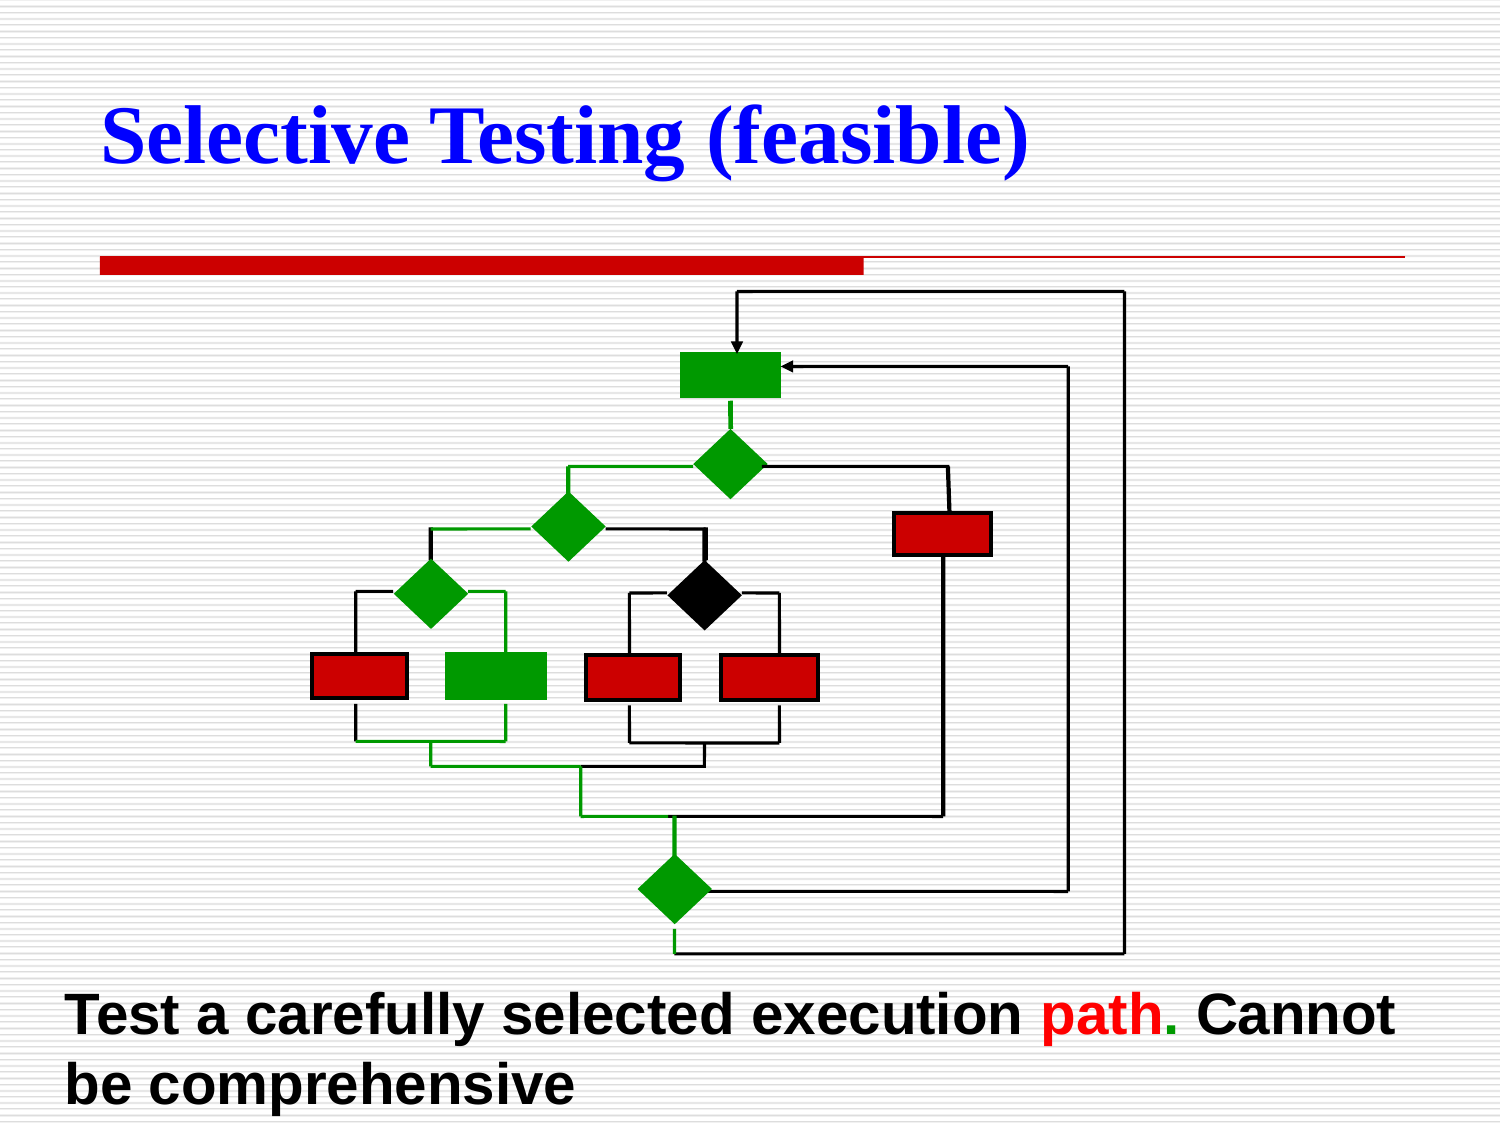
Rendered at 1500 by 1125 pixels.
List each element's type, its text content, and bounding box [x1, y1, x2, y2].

text_box [894, 513, 992, 556]
text_box [721, 655, 819, 700]
text_box [447, 653, 545, 699]
text_box [637, 853, 712, 925]
text_box [780, 360, 1069, 373]
text_box [682, 353, 780, 396]
text_box Test a carefully selected execution path. Cannot be comprehensive [50, 968, 1487, 1124]
text_box [693, 428, 768, 500]
picture [0, 0, 1500, 1125]
text_box [585, 655, 681, 700]
text_box [393, 558, 469, 629]
text_box [667, 560, 742, 631]
text_box [730, 292, 744, 354]
text_box [311, 653, 407, 699]
text_box [531, 491, 606, 562]
text_box Selective Testing (feasible) [85, 67, 1361, 193]
